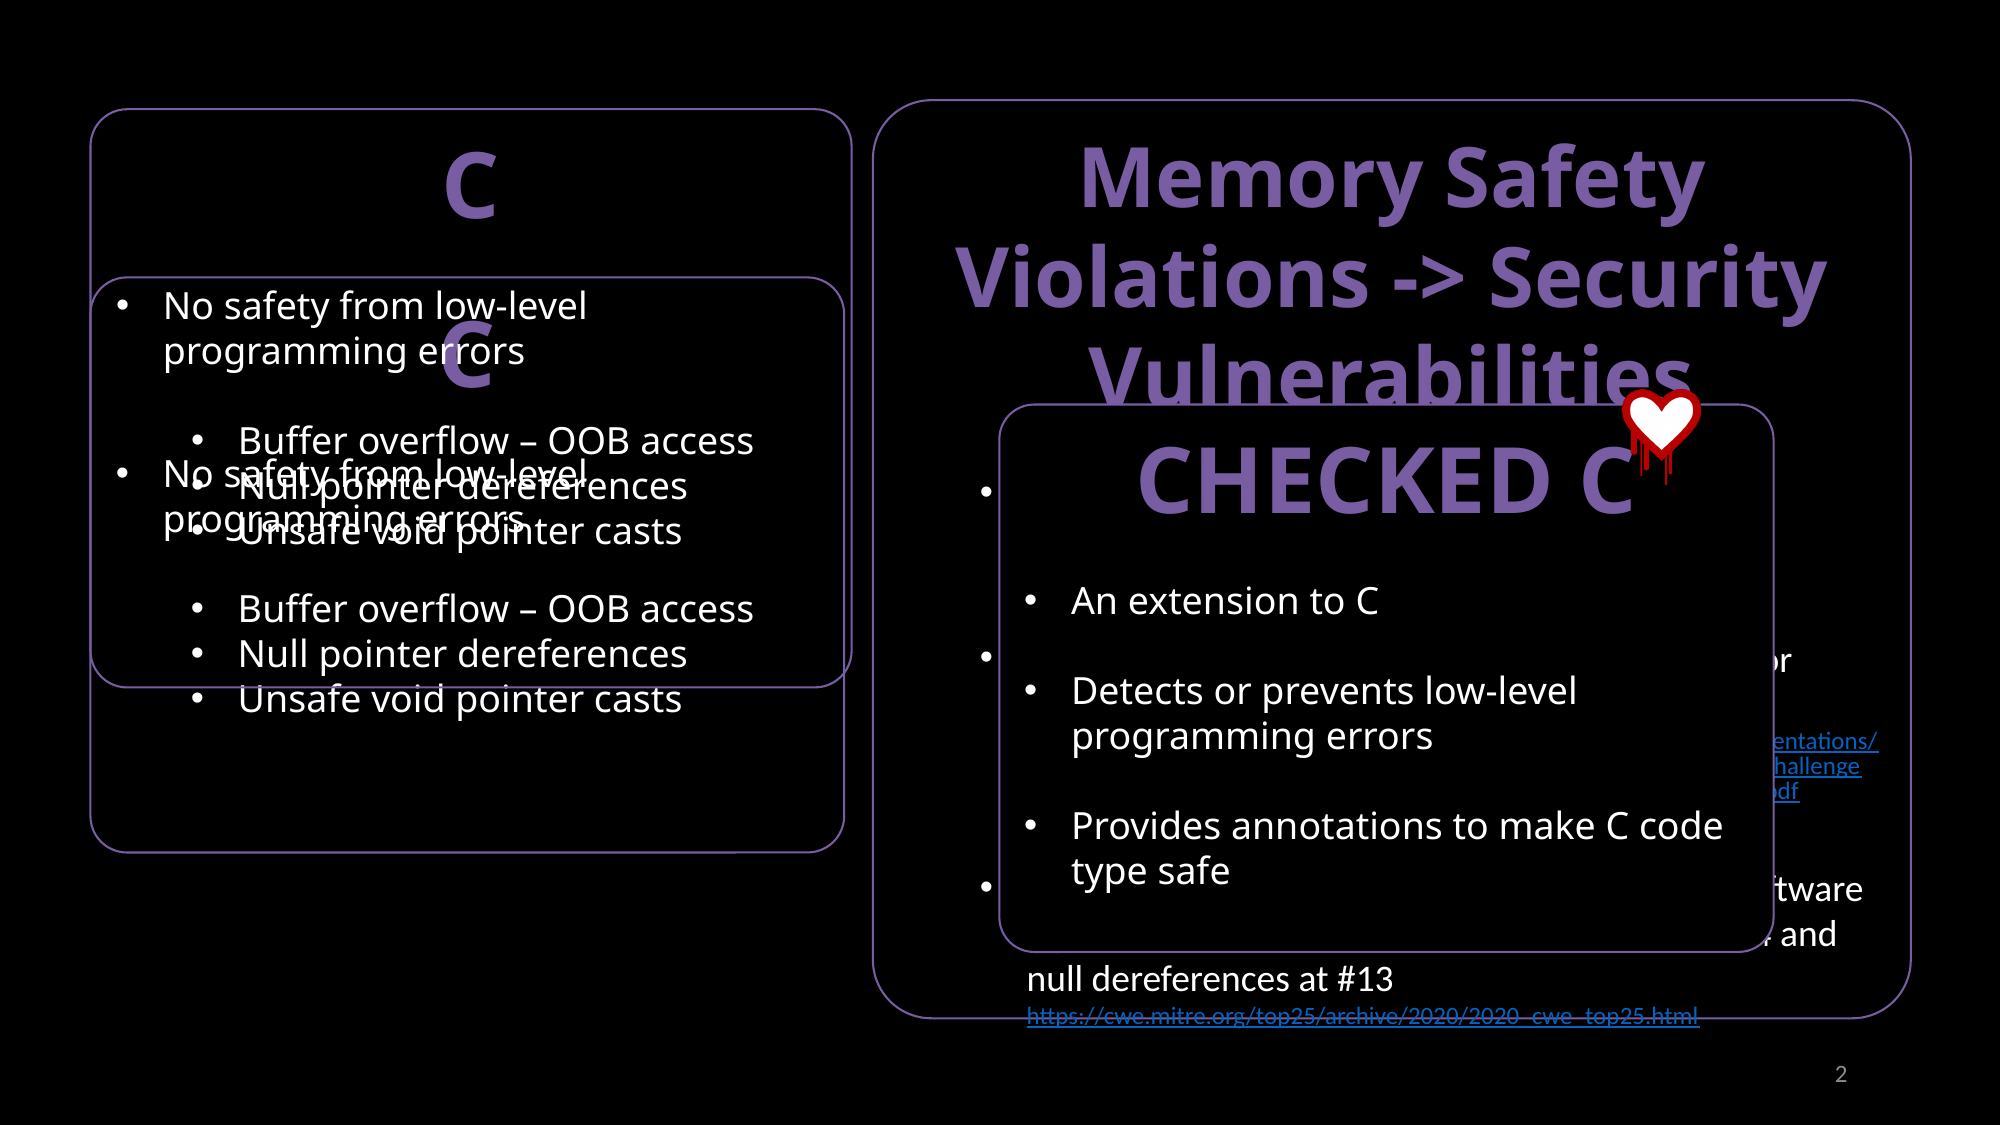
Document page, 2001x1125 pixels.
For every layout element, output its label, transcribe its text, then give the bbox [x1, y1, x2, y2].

text_box Memory Safety Violations -> Security Vulnerabilities HeartBleed: A serious vulnerability in OpenSSL https://heartbleed.com 2019 Microsoft BlueHat report: 70% of patches for memory safety bugs https://github.com/Microsoft/MSRC-Security-Research/blob/master/presentations/2019_02_BlueHatIL/2019_01%20-%20BlueHatIL%20-%20Trends%2C%20challenge%2C%20and%20shifts%20in%20software%20vulnerability%20mitigation.pdf 2019 MITRE report on top 25 most dangerous software weaknesses: Out-of-bound accesses are at #2, #4 and null dereferences at #13 https://cwe.mitre.org/top25/archive/2020/2020_cwe_top25.html [871, 99, 1912, 1020]
text_box Checked C An extension to C Detects or prevents low-level programming errors Provides annotations to make C code type safe [998, 403, 1775, 954]
text_box C No safety from low-level programming errors Buffer overflow – OOB access Null pointer dereferences Unsafe void pointer casts [89, 657, 846, 854]
slide_number 2 [1412, 1042, 1863, 1103]
text_box C No safety from low-level programming errors Buffer overflow – OOB access Null pointer dereferences Unsafe void pointer casts [89, 108, 853, 689]
picture [1621, 388, 1702, 488]
